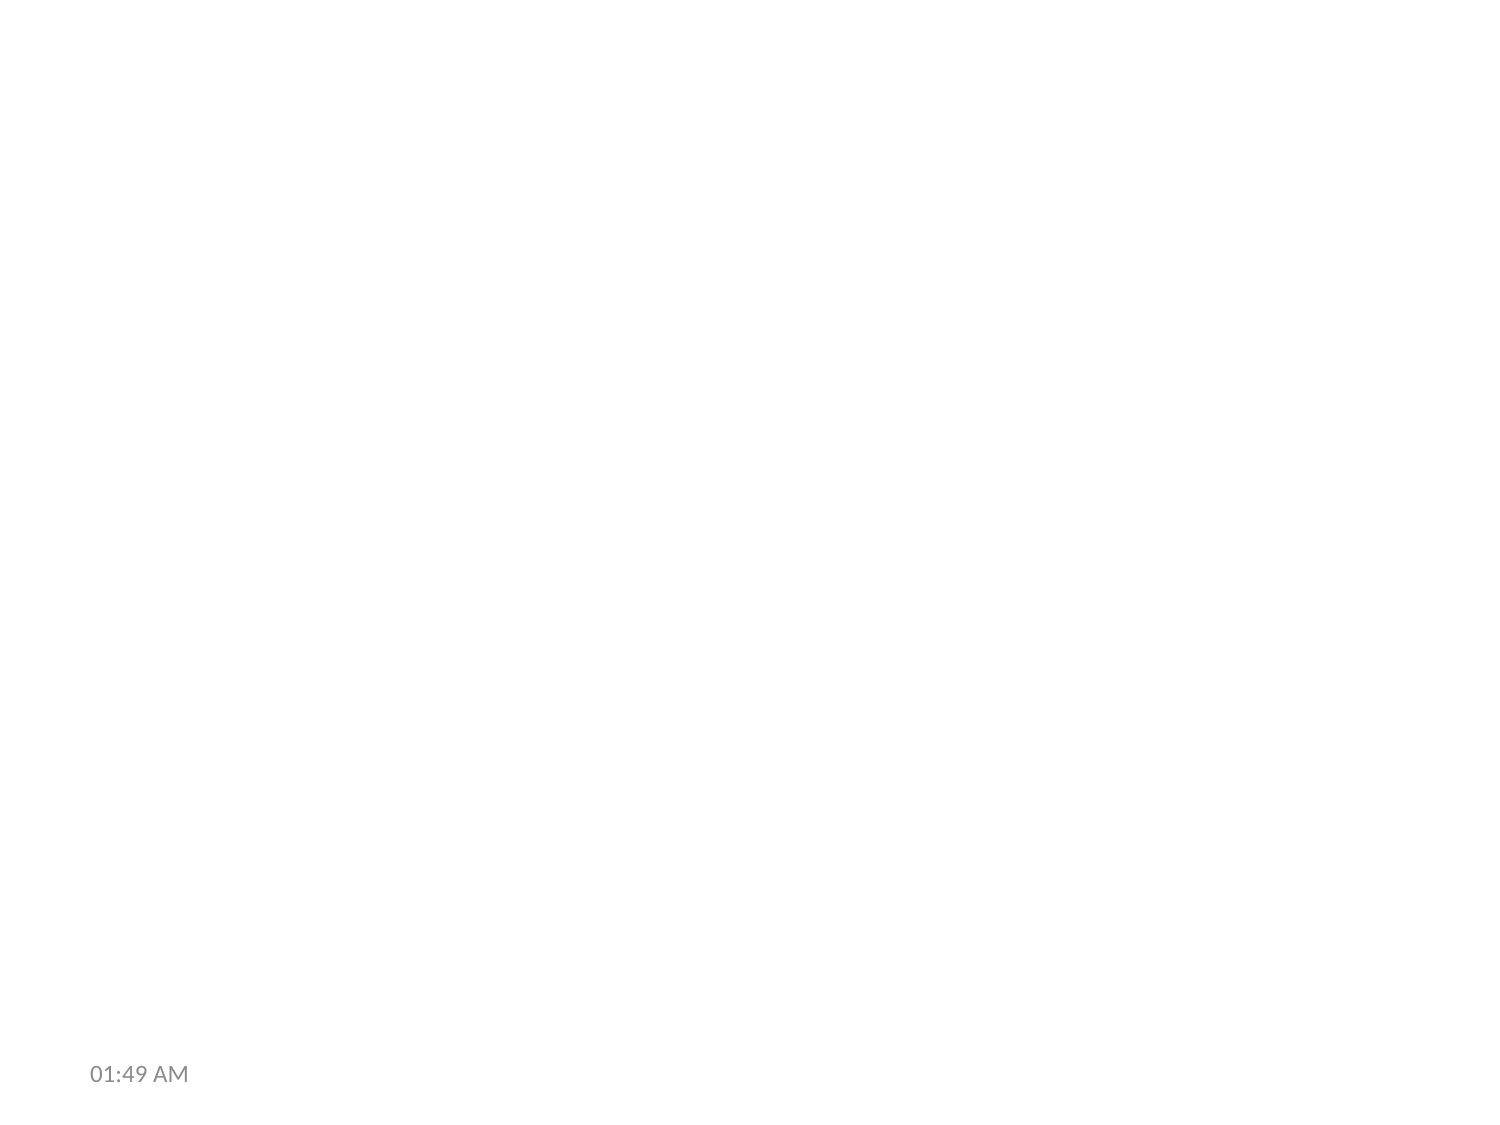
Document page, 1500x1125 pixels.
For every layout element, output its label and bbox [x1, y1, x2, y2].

slide_number [75, 1042, 425, 1103]
